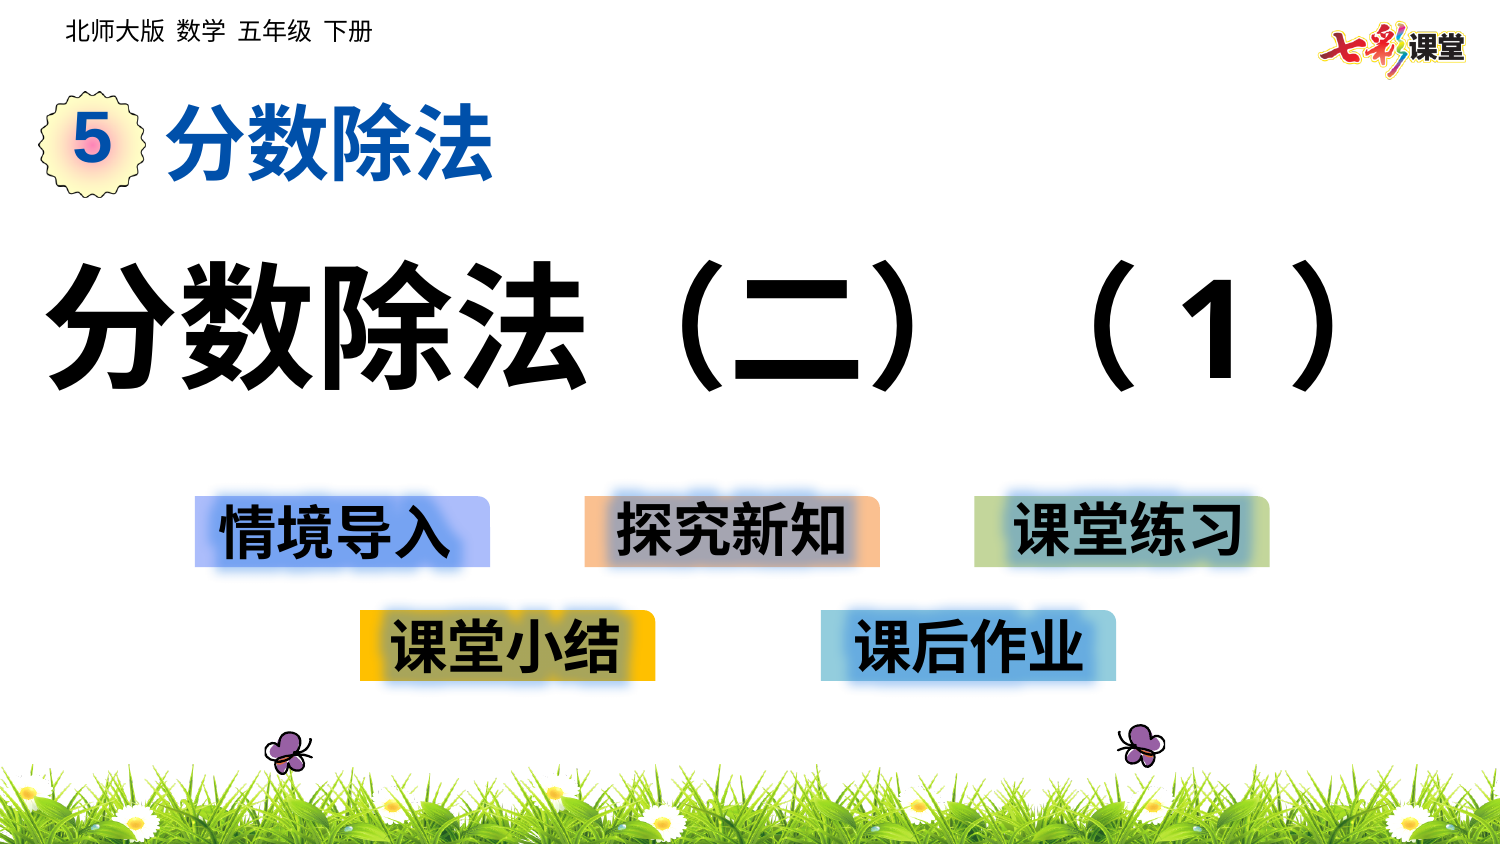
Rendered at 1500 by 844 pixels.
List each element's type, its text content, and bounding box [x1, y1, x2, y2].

picture [1316, 20, 1468, 80]
picture [0, 723, 1500, 844]
text_box 课后作业 [833, 598, 1106, 693]
text_box 课堂小结 [370, 598, 642, 693]
text_box 探究新知 [596, 481, 868, 575]
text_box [37, 81, 146, 198]
text_box 分数除法 [151, 85, 508, 197]
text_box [0, 0, 573, 70]
text_box 课堂练习 [993, 481, 1266, 575]
text_box 情境导入 [199, 484, 472, 579]
text_box 分数除法（二）（1） [30, 235, 1436, 412]
